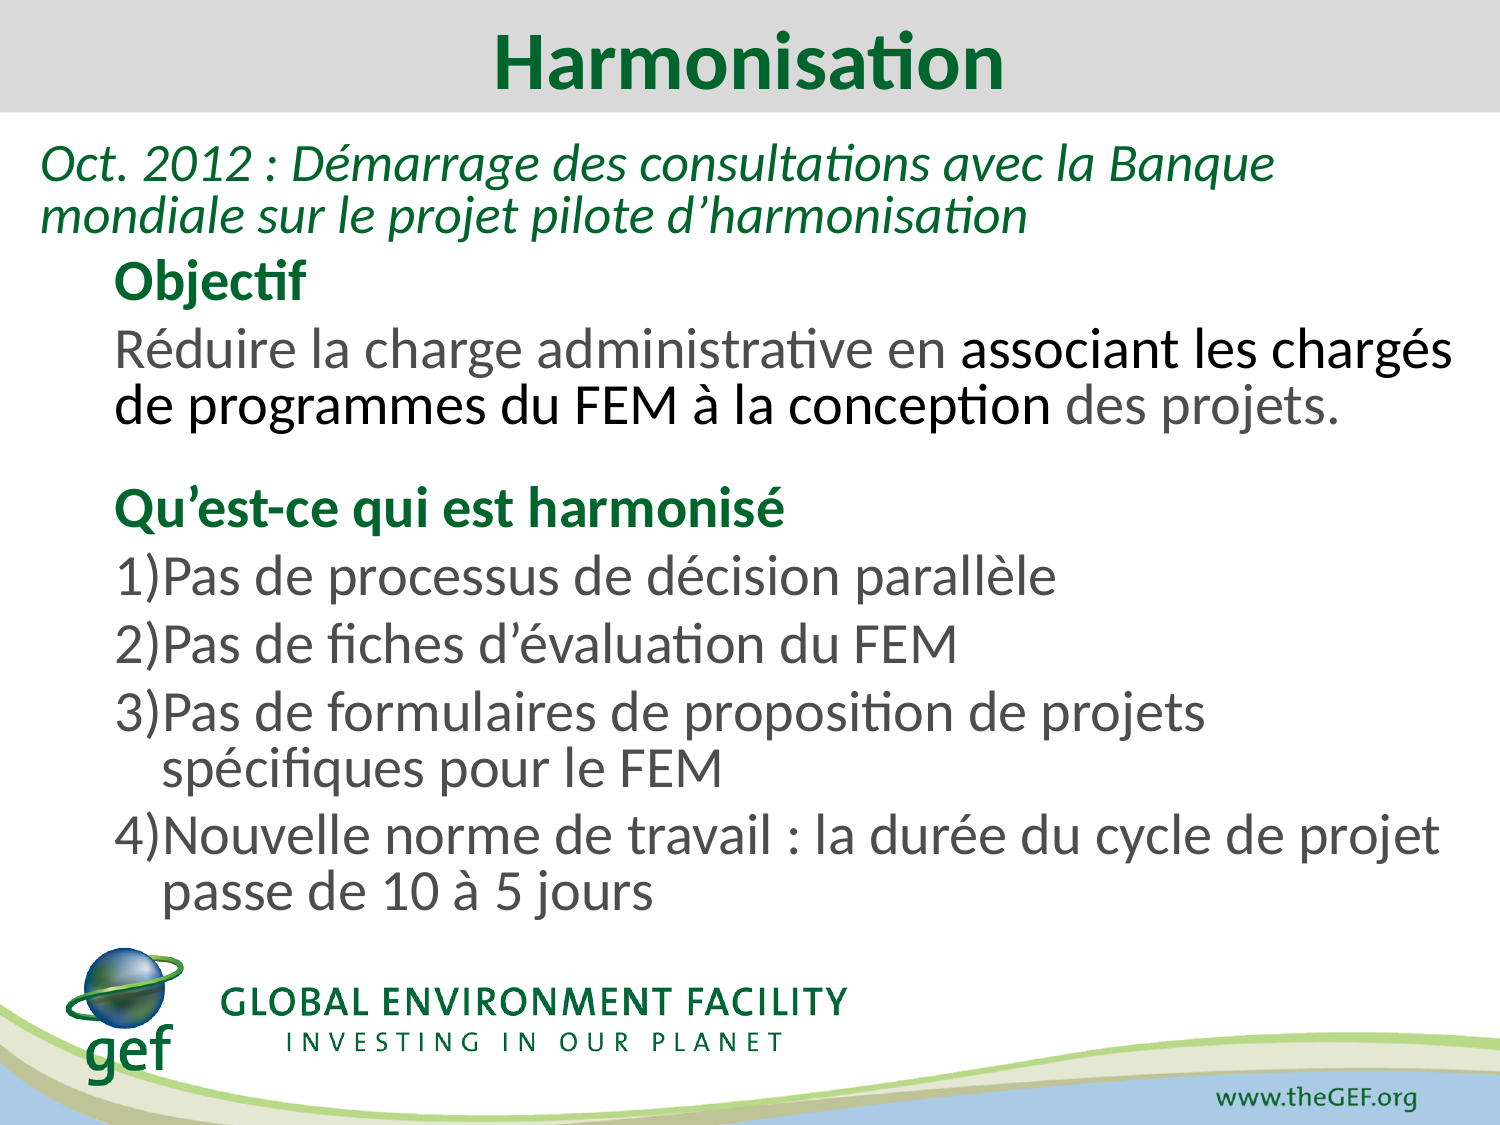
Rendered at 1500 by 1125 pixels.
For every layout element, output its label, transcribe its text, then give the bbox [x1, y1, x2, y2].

text_box Harmonisation [0, 0, 1500, 113]
picture [0, 920, 1500, 1125]
list Oct. 2012 : Démarrage des consultations avec la Banque mondiale sur le projet pilote d’harmonisation Objectif Réduire la charge administrative en associant les chargés de programmes du FEM à la conception des projets. Qu’est-ce qui est harmonisé Pas de processus de décision parallèle Pas de fiches d’évaluation du FEM Pas de formulaires de proposition de projets spécifiques pour le FEM Nouvelle norme de travail : la durée du cycle de projet passe de 10 à 5 jours [24, 132, 1476, 963]
